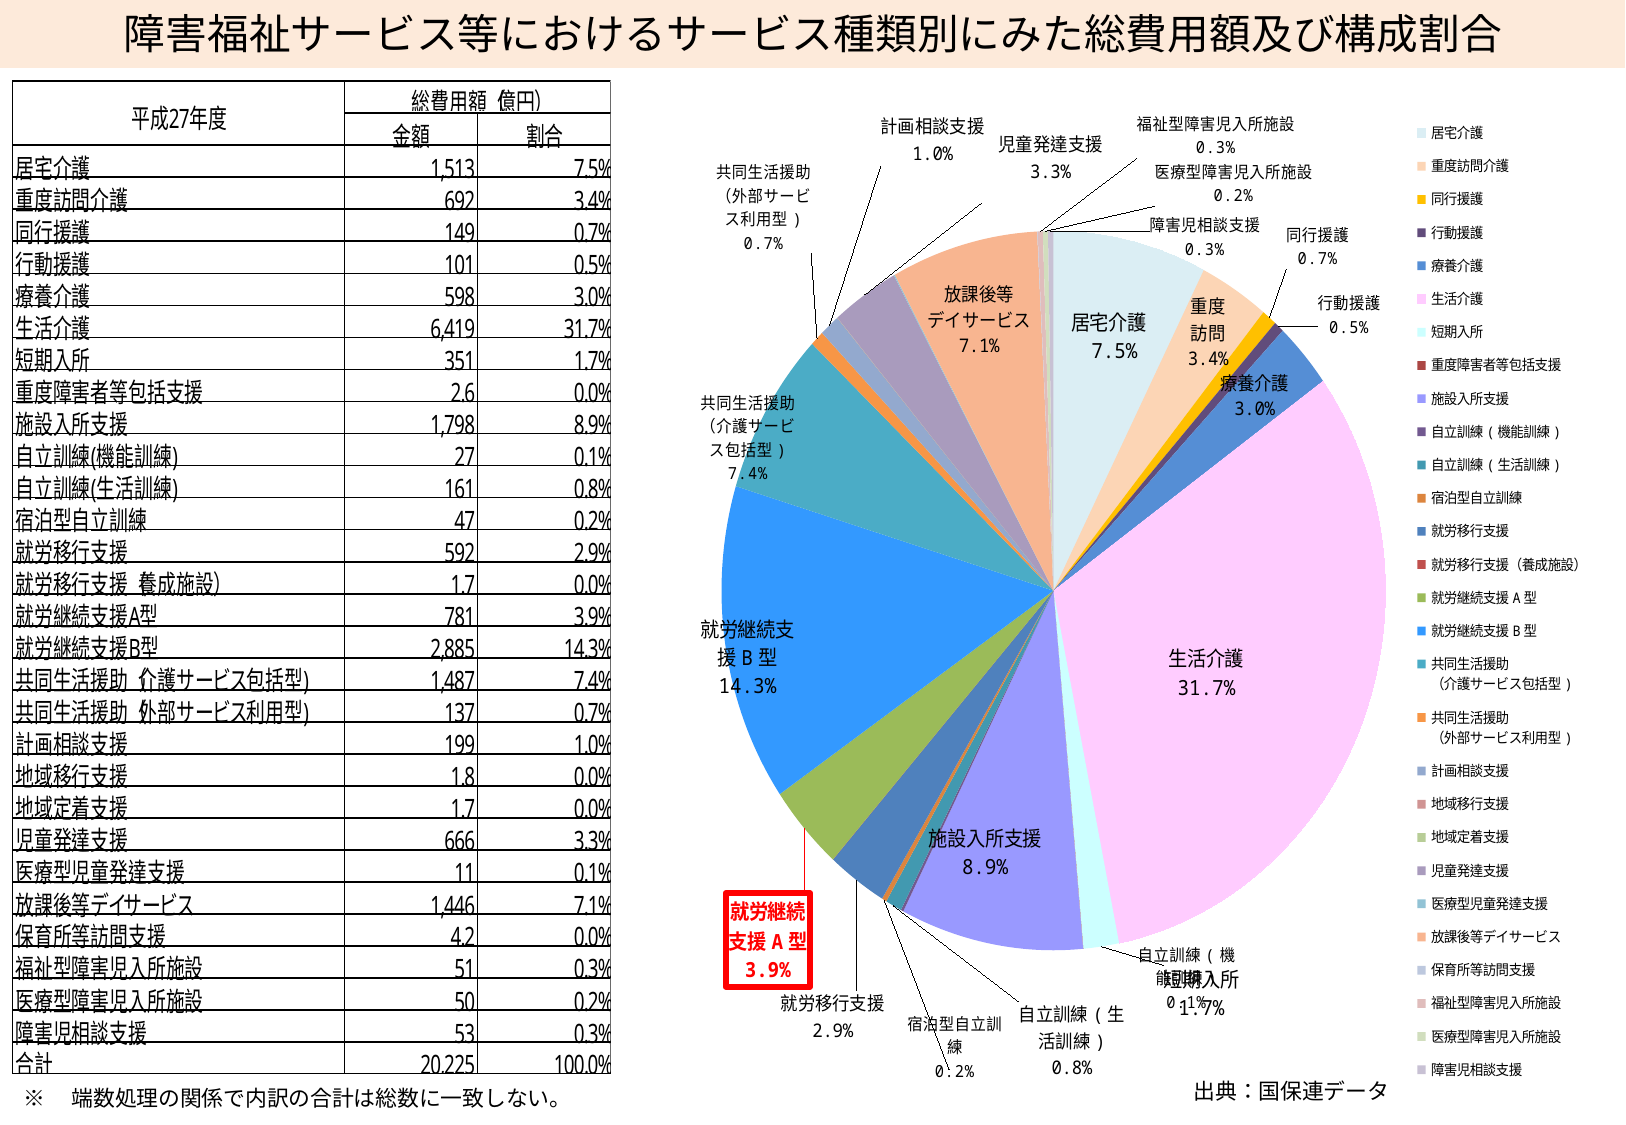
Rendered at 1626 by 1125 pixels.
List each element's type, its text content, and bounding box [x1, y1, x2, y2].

chart [623, 80, 1624, 1125]
picture [11, 80, 612, 1076]
text_box 障害福祉サービス等におけるサービス種類別にみた総費用額及び構成割合 [0, 0, 1625, 68]
text_box ※ 端数処理の関係で内訳の合計は総数に一致しない。 [8, 1078, 618, 1118]
